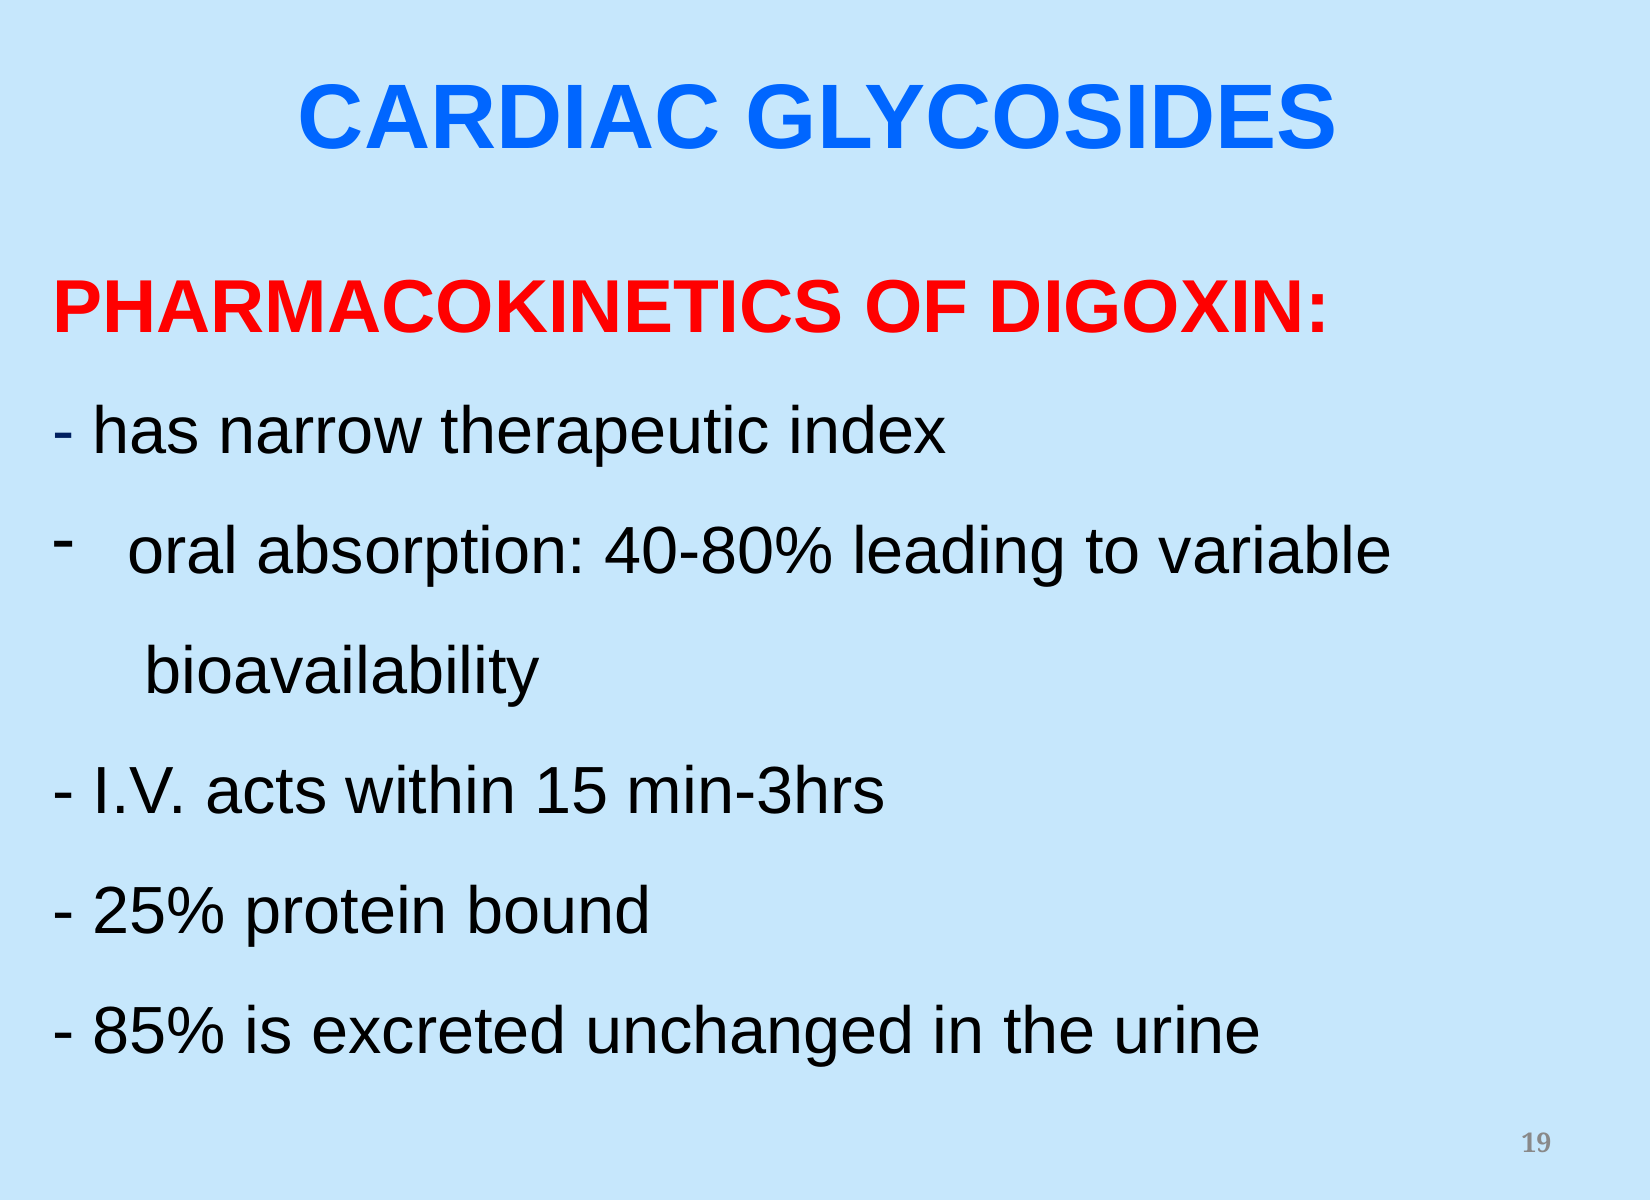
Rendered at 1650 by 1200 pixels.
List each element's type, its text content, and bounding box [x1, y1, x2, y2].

text_box CARDIAC GLYCOSIDES PHARMACOKINETICS OF DIGOXIN: - has narrow therapeutic index oral absorption: 40-80% leading to variable bioavailability - I.V. acts within 15 min-3hrs - 25% protein bound - 85% is excreted unchanged in the urine [37, 49, 1600, 1075]
slide_number 19 [1182, 1112, 1568, 1176]
